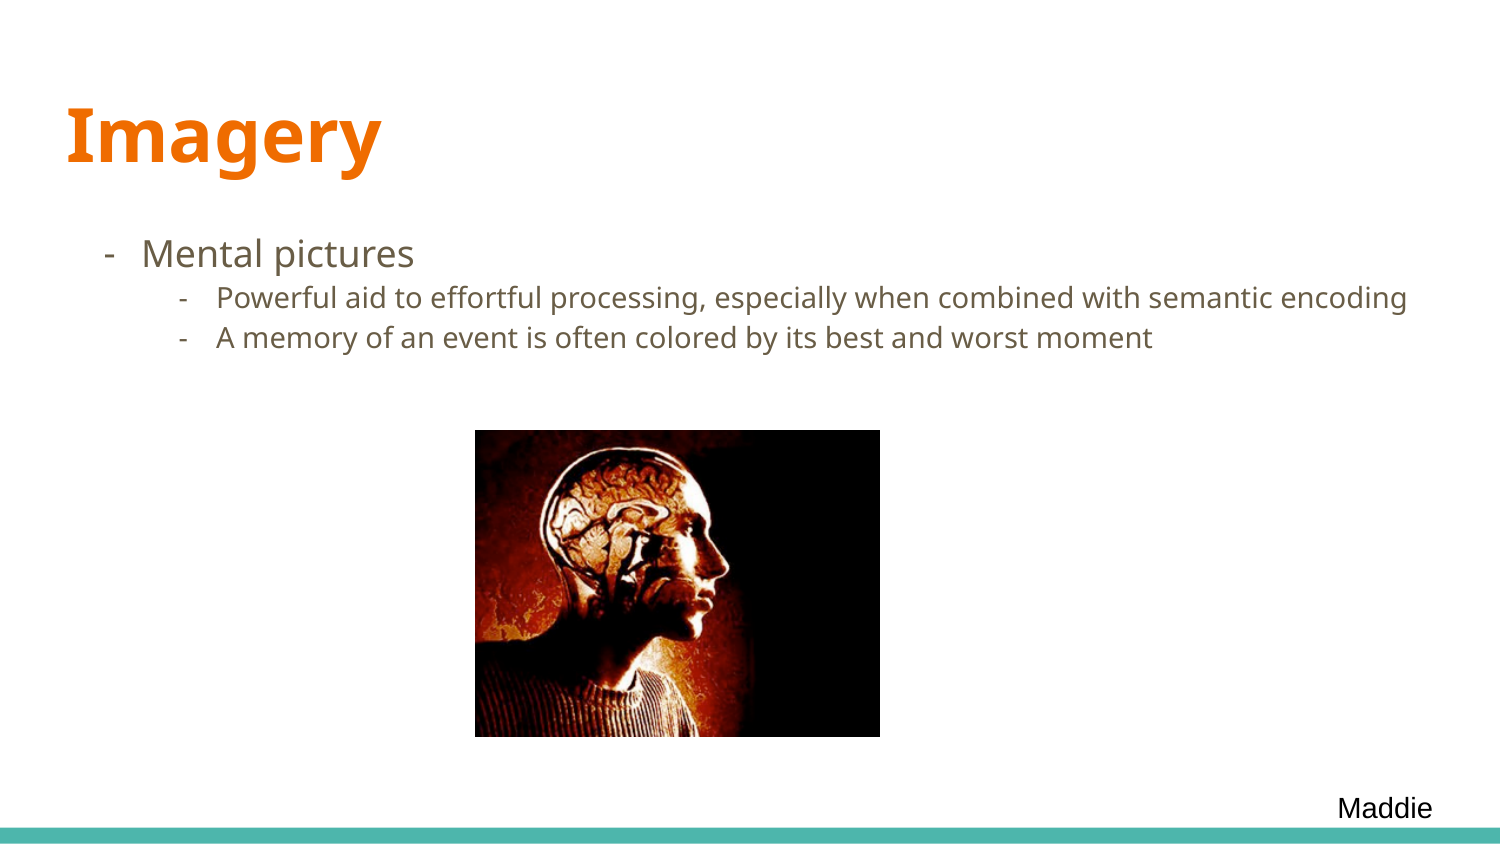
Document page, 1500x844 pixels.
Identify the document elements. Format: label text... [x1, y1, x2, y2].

picture [475, 430, 880, 737]
list Mental pictures Powerful aid to effortful processing, especially when combined with semantic encoding A memory of an event is often colored by its best and worst moment [51, 207, 1449, 750]
text_box Maddie [1322, 774, 1463, 805]
title Imagery [51, 72, 1449, 189]
